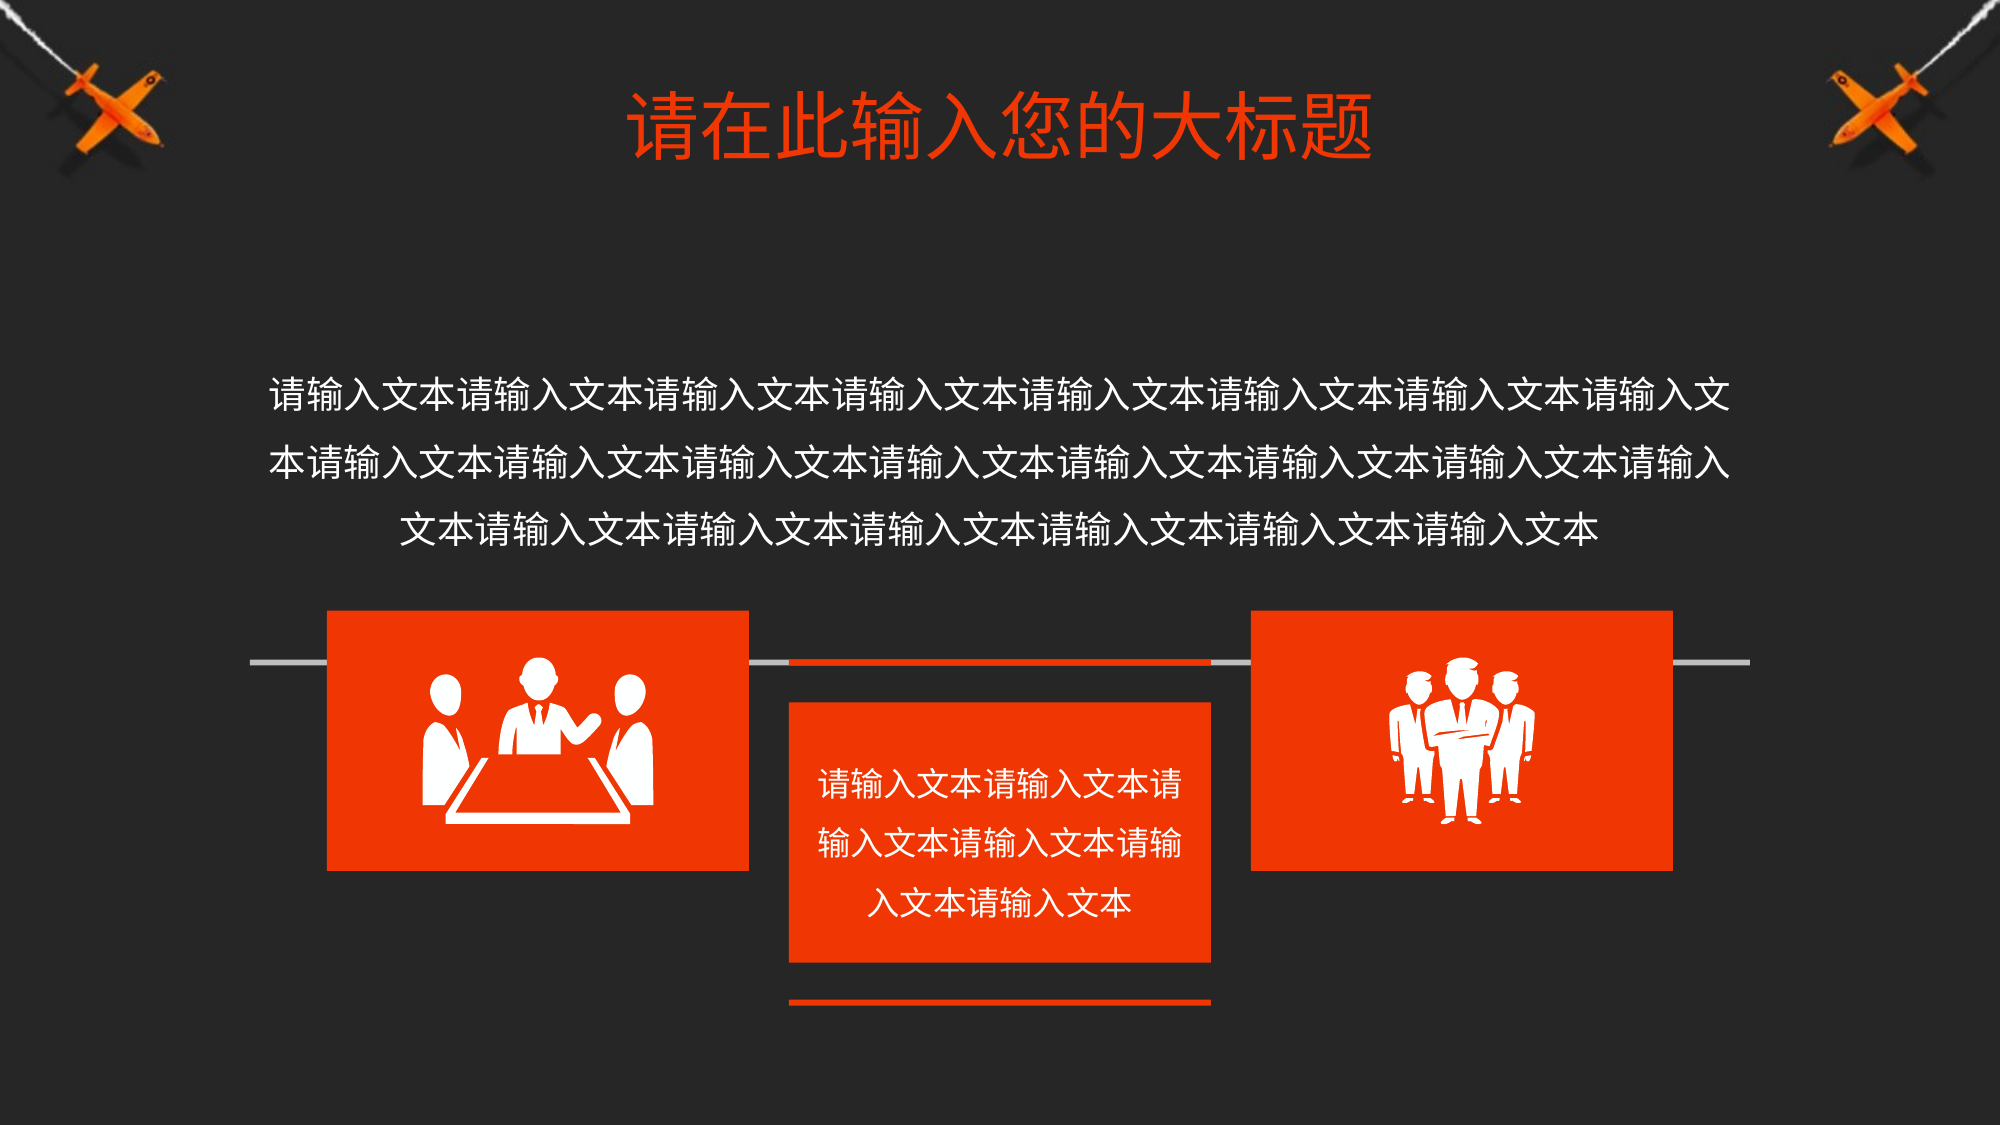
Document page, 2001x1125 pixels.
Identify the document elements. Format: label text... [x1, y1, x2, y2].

text_box 请输入文本请输入文本请输入文本请输入文本请输入文本请输入文本 [788, 701, 1212, 964]
text_box [1250, 624, 1674, 872]
text_box [422, 722, 470, 806]
text_box [788, 658, 1212, 666]
text_box [1674, 658, 1751, 666]
text_box [750, 658, 788, 666]
text_box [1402, 798, 1414, 803]
text_box [788, 999, 1212, 1007]
text_box [1510, 798, 1521, 803]
text_box [1389, 704, 1435, 794]
text_box [1405, 671, 1432, 705]
text_box [498, 702, 602, 755]
text_box [1423, 798, 1435, 803]
title 请在此输入您的大标题 [179, 60, 1821, 200]
text_box [249, 658, 326, 666]
text_box [606, 722, 654, 806]
text_box [1212, 658, 1250, 666]
text_box [1424, 699, 1500, 825]
text_box [326, 624, 750, 872]
text_box [1487, 704, 1535, 794]
text_box 请输入文本请输入文本请输入文本请输入文本请输入文本请输入文本请输入文本请输入文本请输入文本请输入文本请输入文本请输入文本请输入文本请输入文本请输入文本请输入文本请输入文本请输入文本请输入文本请输入文本请输入文本请输入文本 [242, 344, 1758, 624]
text_box [430, 674, 462, 716]
text_box [614, 674, 646, 716]
picture [0, 0, 2000, 1125]
text_box [1492, 671, 1519, 705]
text_box [445, 757, 631, 825]
text_box [1445, 657, 1479, 700]
text_box [519, 657, 559, 701]
